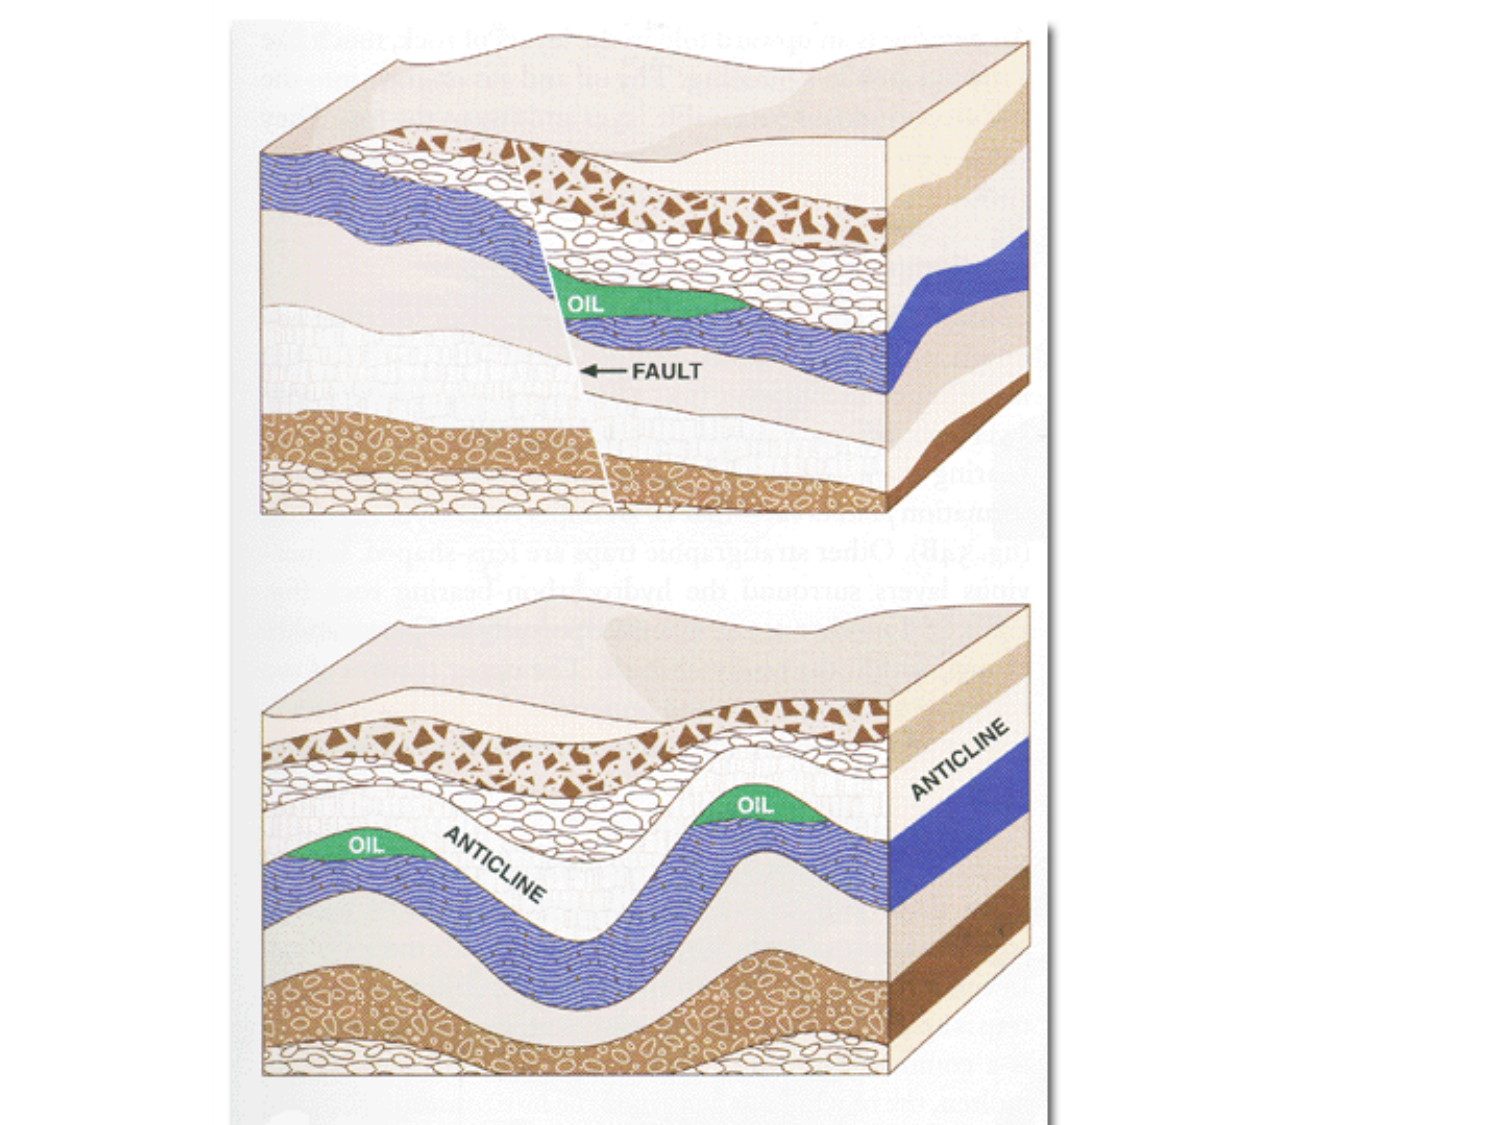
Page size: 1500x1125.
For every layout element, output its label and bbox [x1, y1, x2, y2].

picture [212, 0, 1069, 1125]
